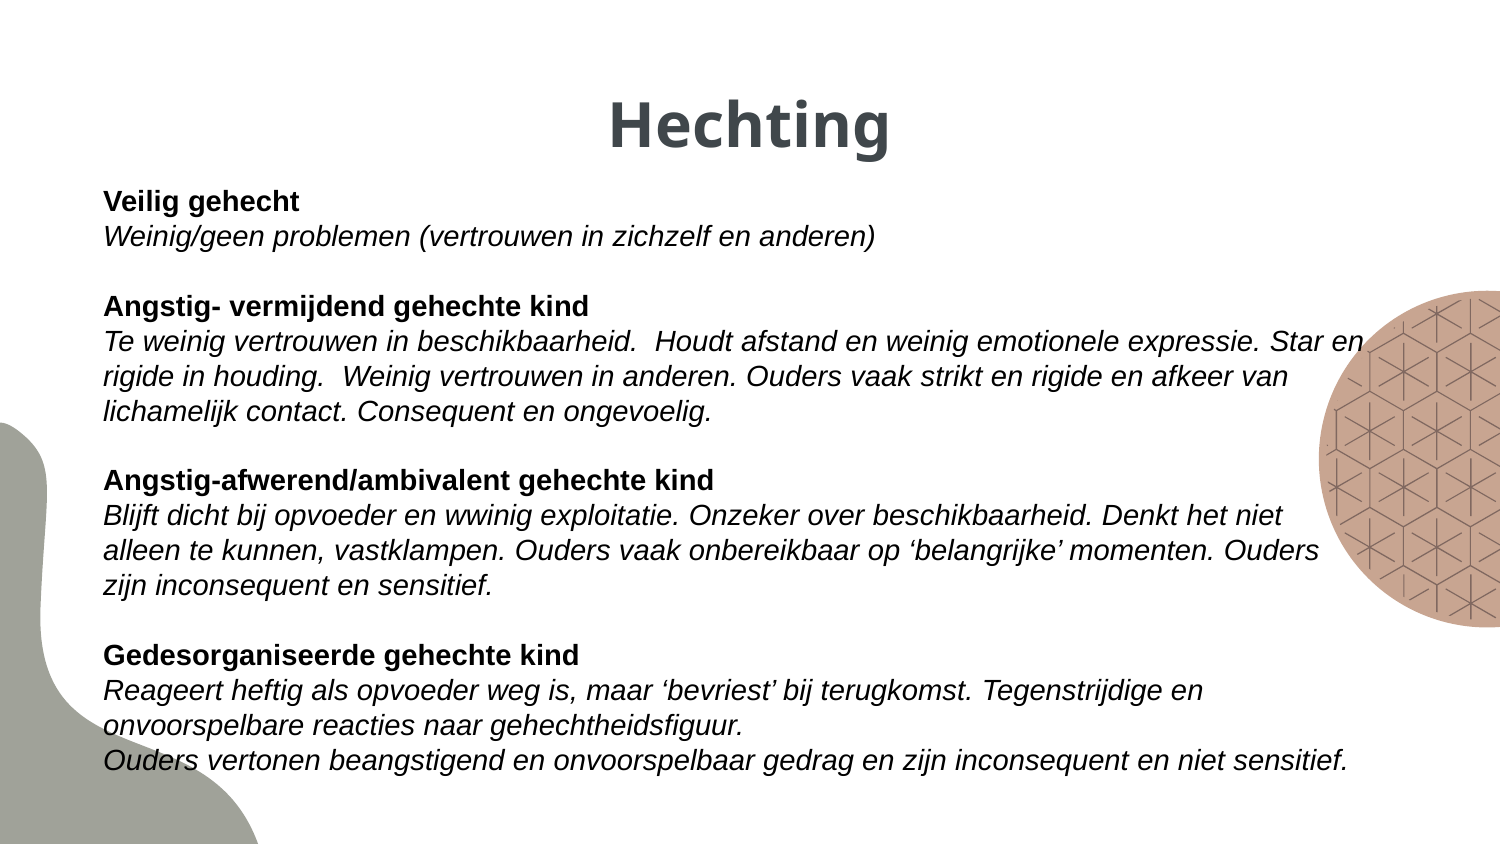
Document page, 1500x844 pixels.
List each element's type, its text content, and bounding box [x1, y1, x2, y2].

title Hechting [116, 85, 1383, 174]
text_box Veilig gehecht Weinig/geen problemen (vertrouwen in zichzelf en anderen) Angstig- vermijdend gehechte kind Te weinig vertrouwen in beschikbaarheid. Houdt afstand en weinig emotionele expressie. Star en rigide in houding. Weinig vertrouwen in anderen. Ouders vaak strikt en rigide en afkeer van lichamelijk contact. Consequent en ongevoelig. Angstig-afwerend/ambivalent gehechte kind Blijft dicht bij opvoeder en wwinig exploitatie. Onzeker over beschikbaarheid. Denkt het niet alleen te kunnen, vastklampen. Ouders vaak onbereikbaar op ‘belangrijke’ momenten. Ouders zijn inconsequent en sensitief. Gedesorganiseerde gehechte kind Reageert heftig als opvoeder weg is, maar ‘bevriest’ bij terugkomst. Tegenstrijdige en onvoorspelbare reacties naar gehechtheidsfiguur. Ouders vertonen beangstigend en onvoorspelbaar gedrag en zijn inconsequent en niet sensitief. [88, 174, 1385, 784]
